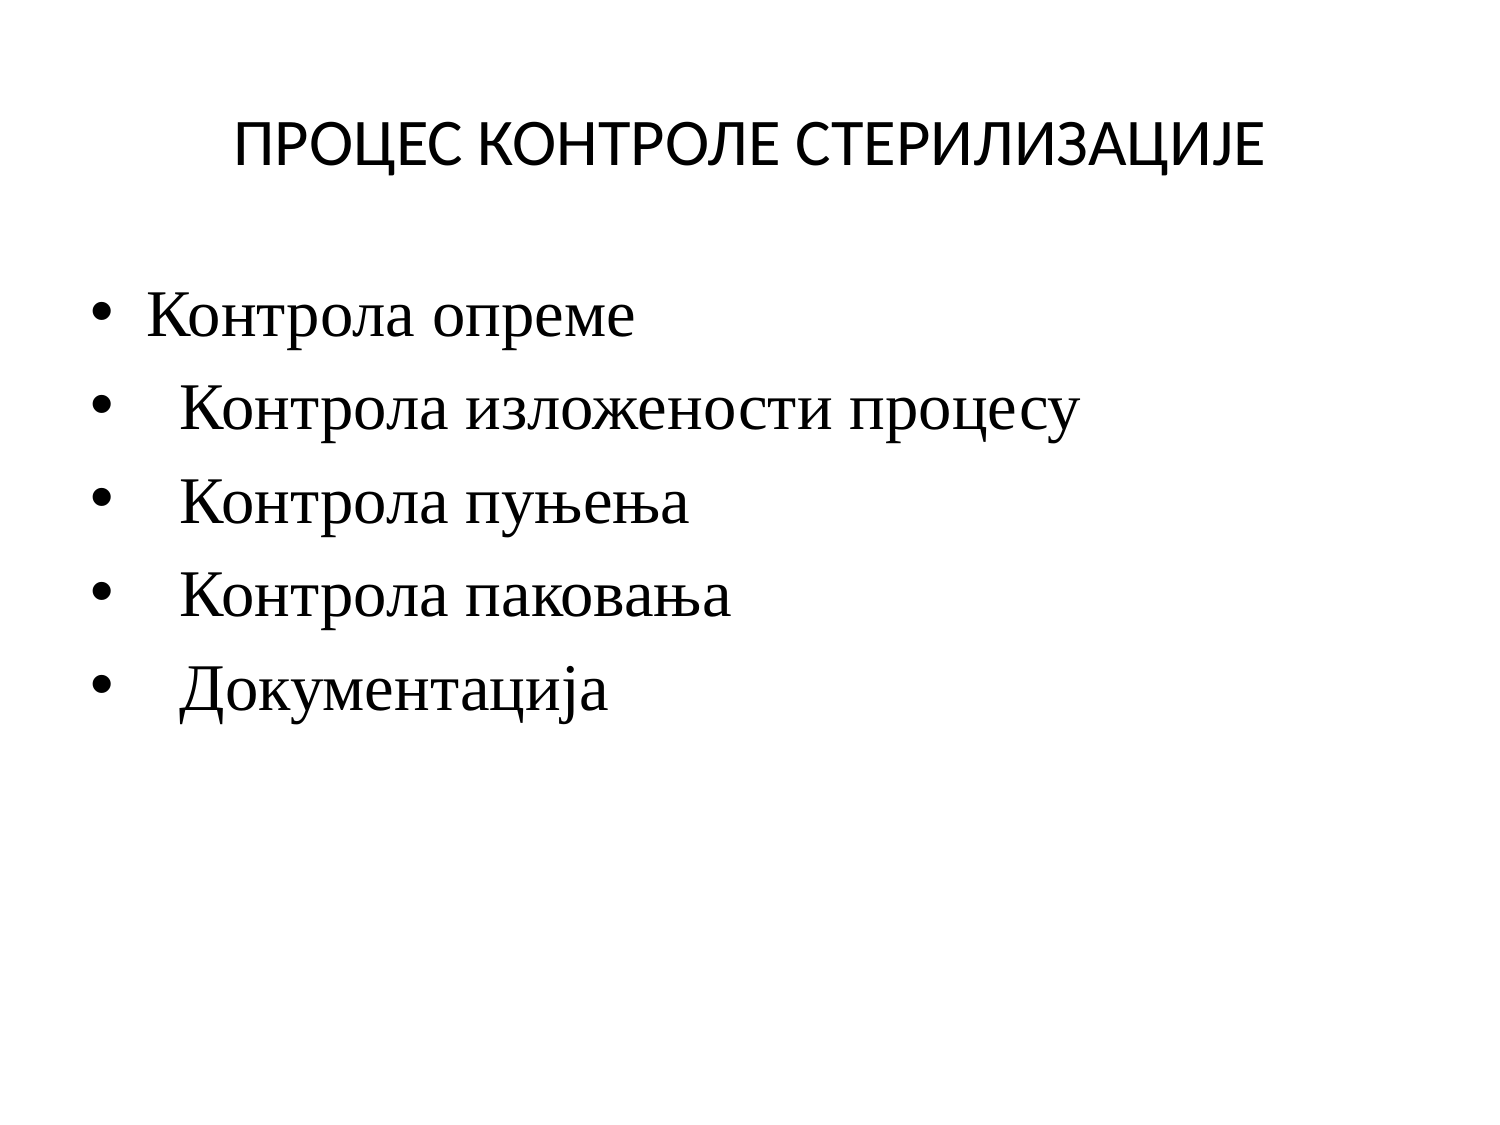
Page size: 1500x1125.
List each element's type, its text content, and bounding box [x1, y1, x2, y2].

list Контрола опреме Контрола изложености процесу Контрола пуњења Контрола паковања Документација [75, 262, 1425, 1005]
title ПРОЦЕС КОНТРОЛЕ СТЕРИЛИЗАЦИЈЕ [75, 45, 1425, 233]
